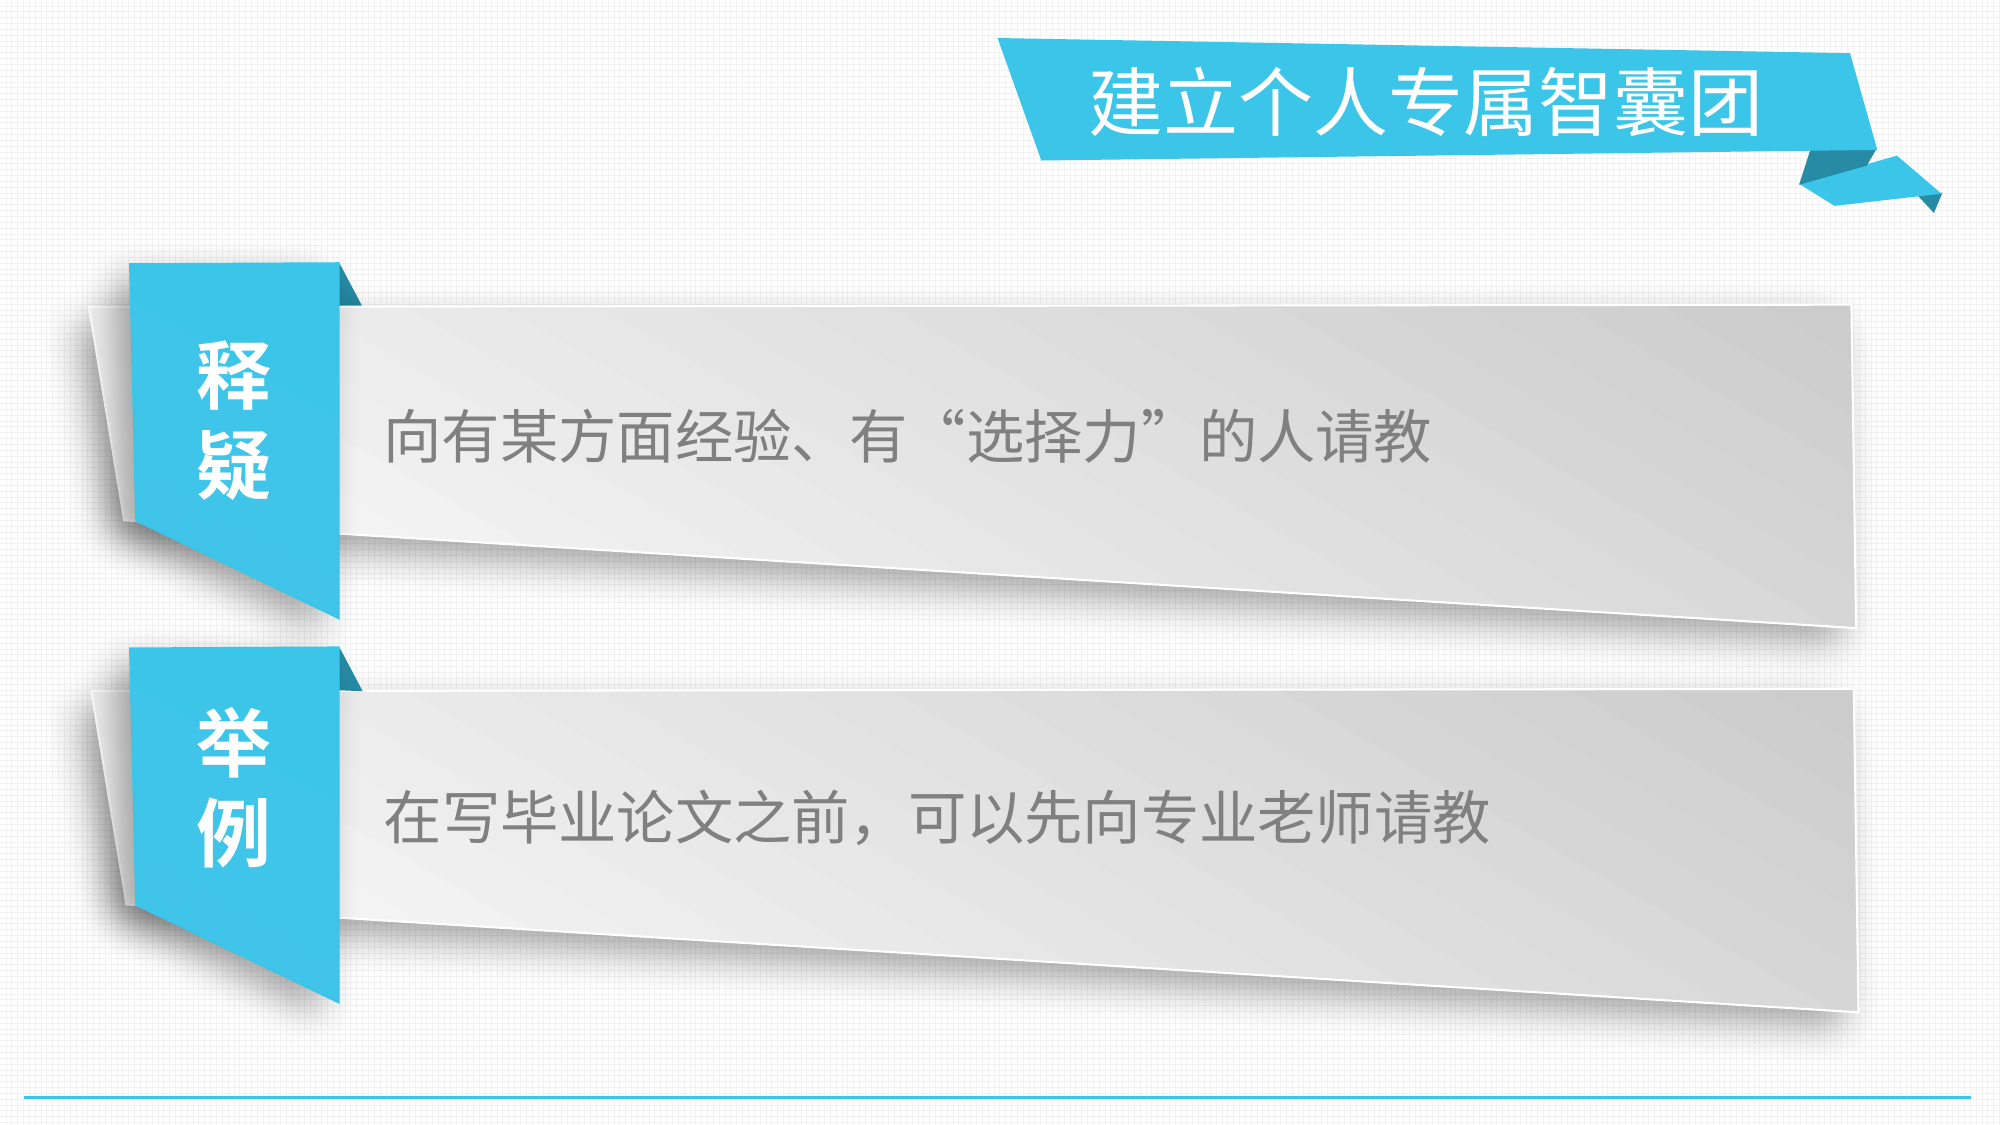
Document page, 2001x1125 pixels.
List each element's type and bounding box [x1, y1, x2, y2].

text_box [91, 647, 1859, 1013]
text_box [88, 263, 1857, 629]
text_box [997, 38, 1945, 214]
